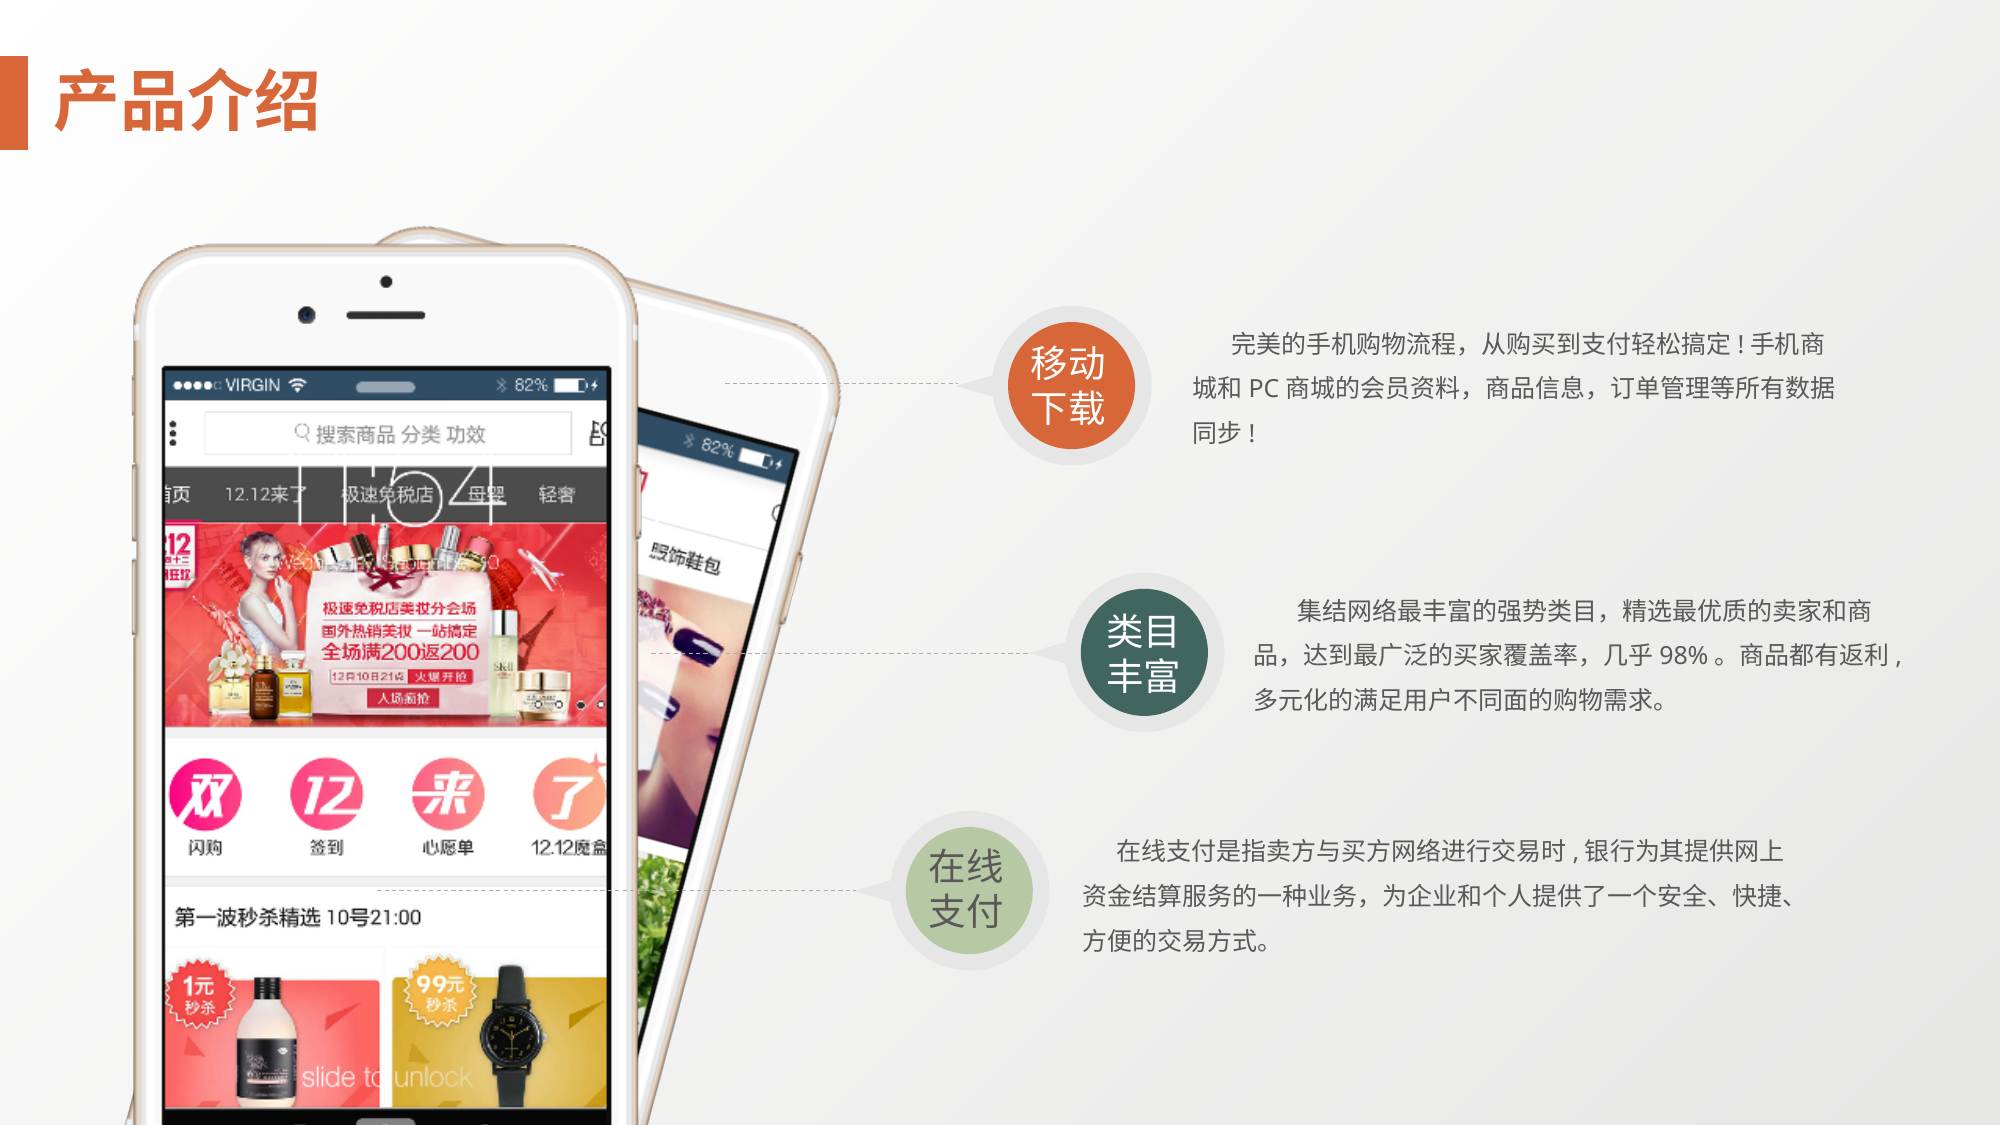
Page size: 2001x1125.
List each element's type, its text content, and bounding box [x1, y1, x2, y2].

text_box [955, 305, 1152, 466]
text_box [853, 810, 1050, 971]
text_box 产品介绍 [3, 51, 372, 147]
picture [52, 151, 931, 1125]
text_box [1028, 572, 1225, 733]
text_box 集结网络最丰富的强势类目，精选最优质的卖家和商品，达到最广泛的买家覆盖率，几乎98%。商品都有返利,多元化的满足用户不同面的购物需求。 [1238, 572, 1908, 722]
text_box [0, 55, 29, 151]
text_box 完美的手机购物流程，从购买到支付轻松搞定!手机商城和PC商城的会员资料，商品信息，订单管理等所有数据同步! [1177, 305, 1853, 456]
text_box 在线支付是指卖方与买方网络进行交易时,银行为其提供网上资金结算服务的一种业务，为企业和个人提供了一个安全、快捷、方便的交易方式。 [1068, 812, 1815, 963]
